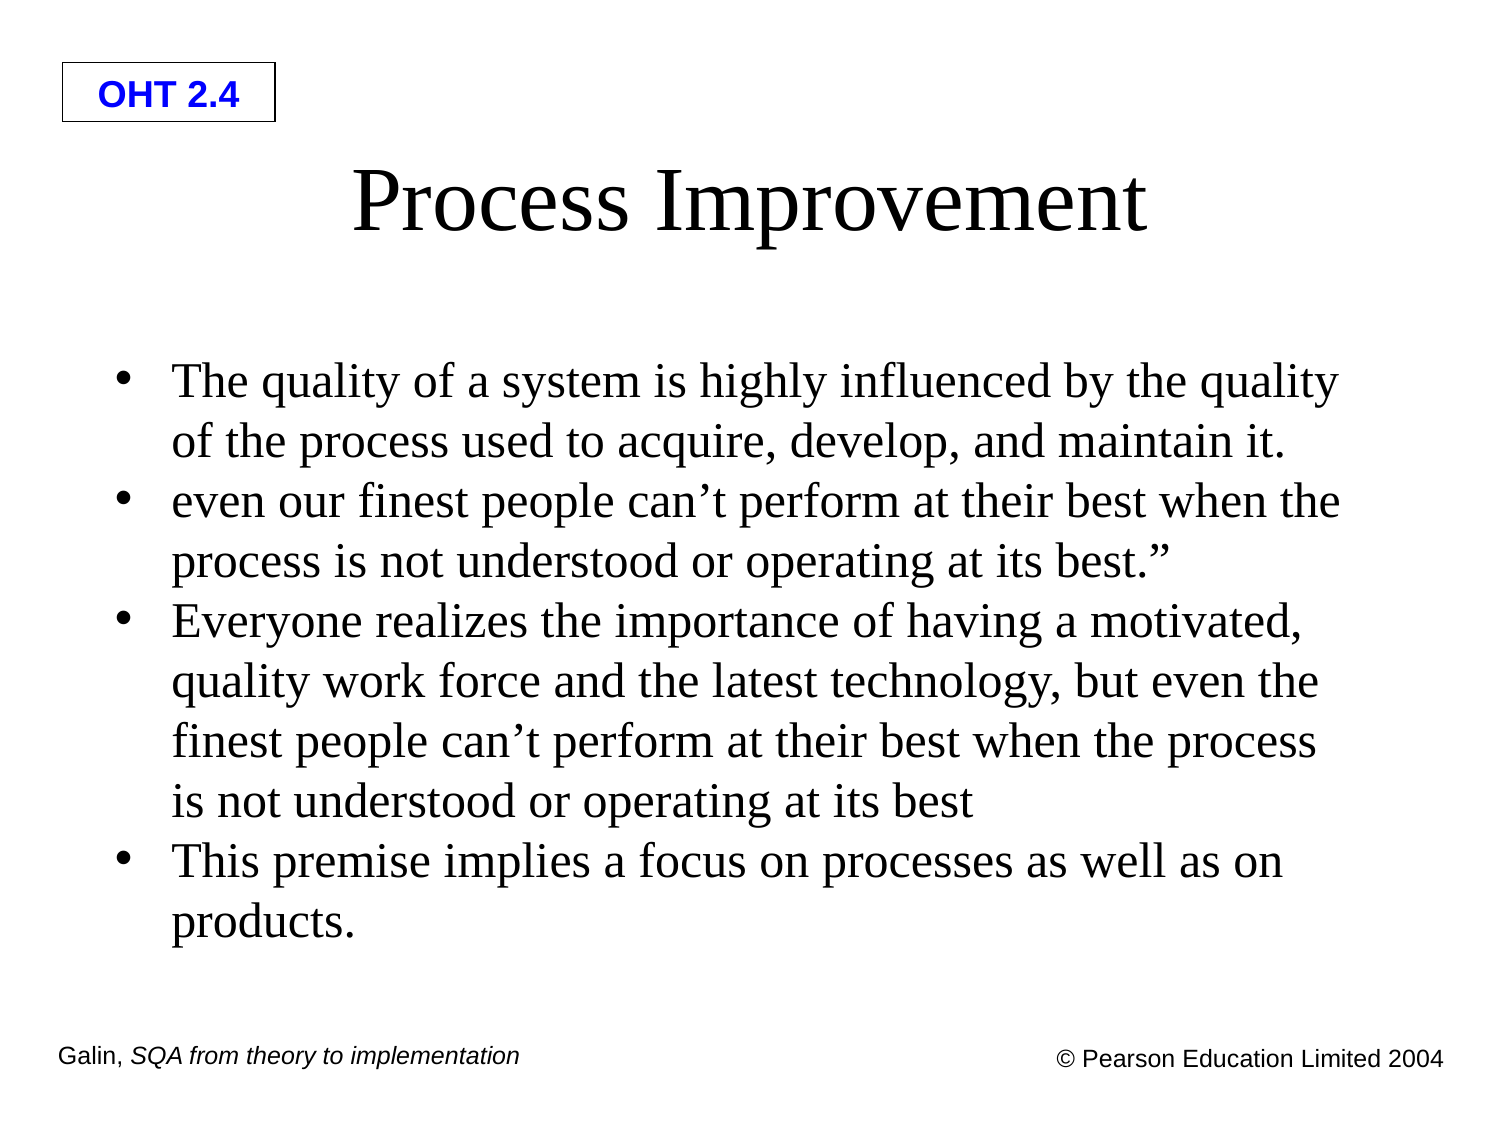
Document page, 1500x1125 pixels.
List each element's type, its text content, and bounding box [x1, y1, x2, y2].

title Process Improvement [112, 99, 1388, 288]
text_box The quality of a system is highly influenced by the quality of the process used to acquire, develop, and maintain it. even our finest people can’t perform at their best when the process is not understood or operating at its best.” Everyone realizes the importance of having a motivated, quality work force and the latest technology, but even the finest people can’t perform at their best when the process is not understood or operating at its best This premise implies a focus on processes as well as on products. [100, 219, 1363, 1075]
